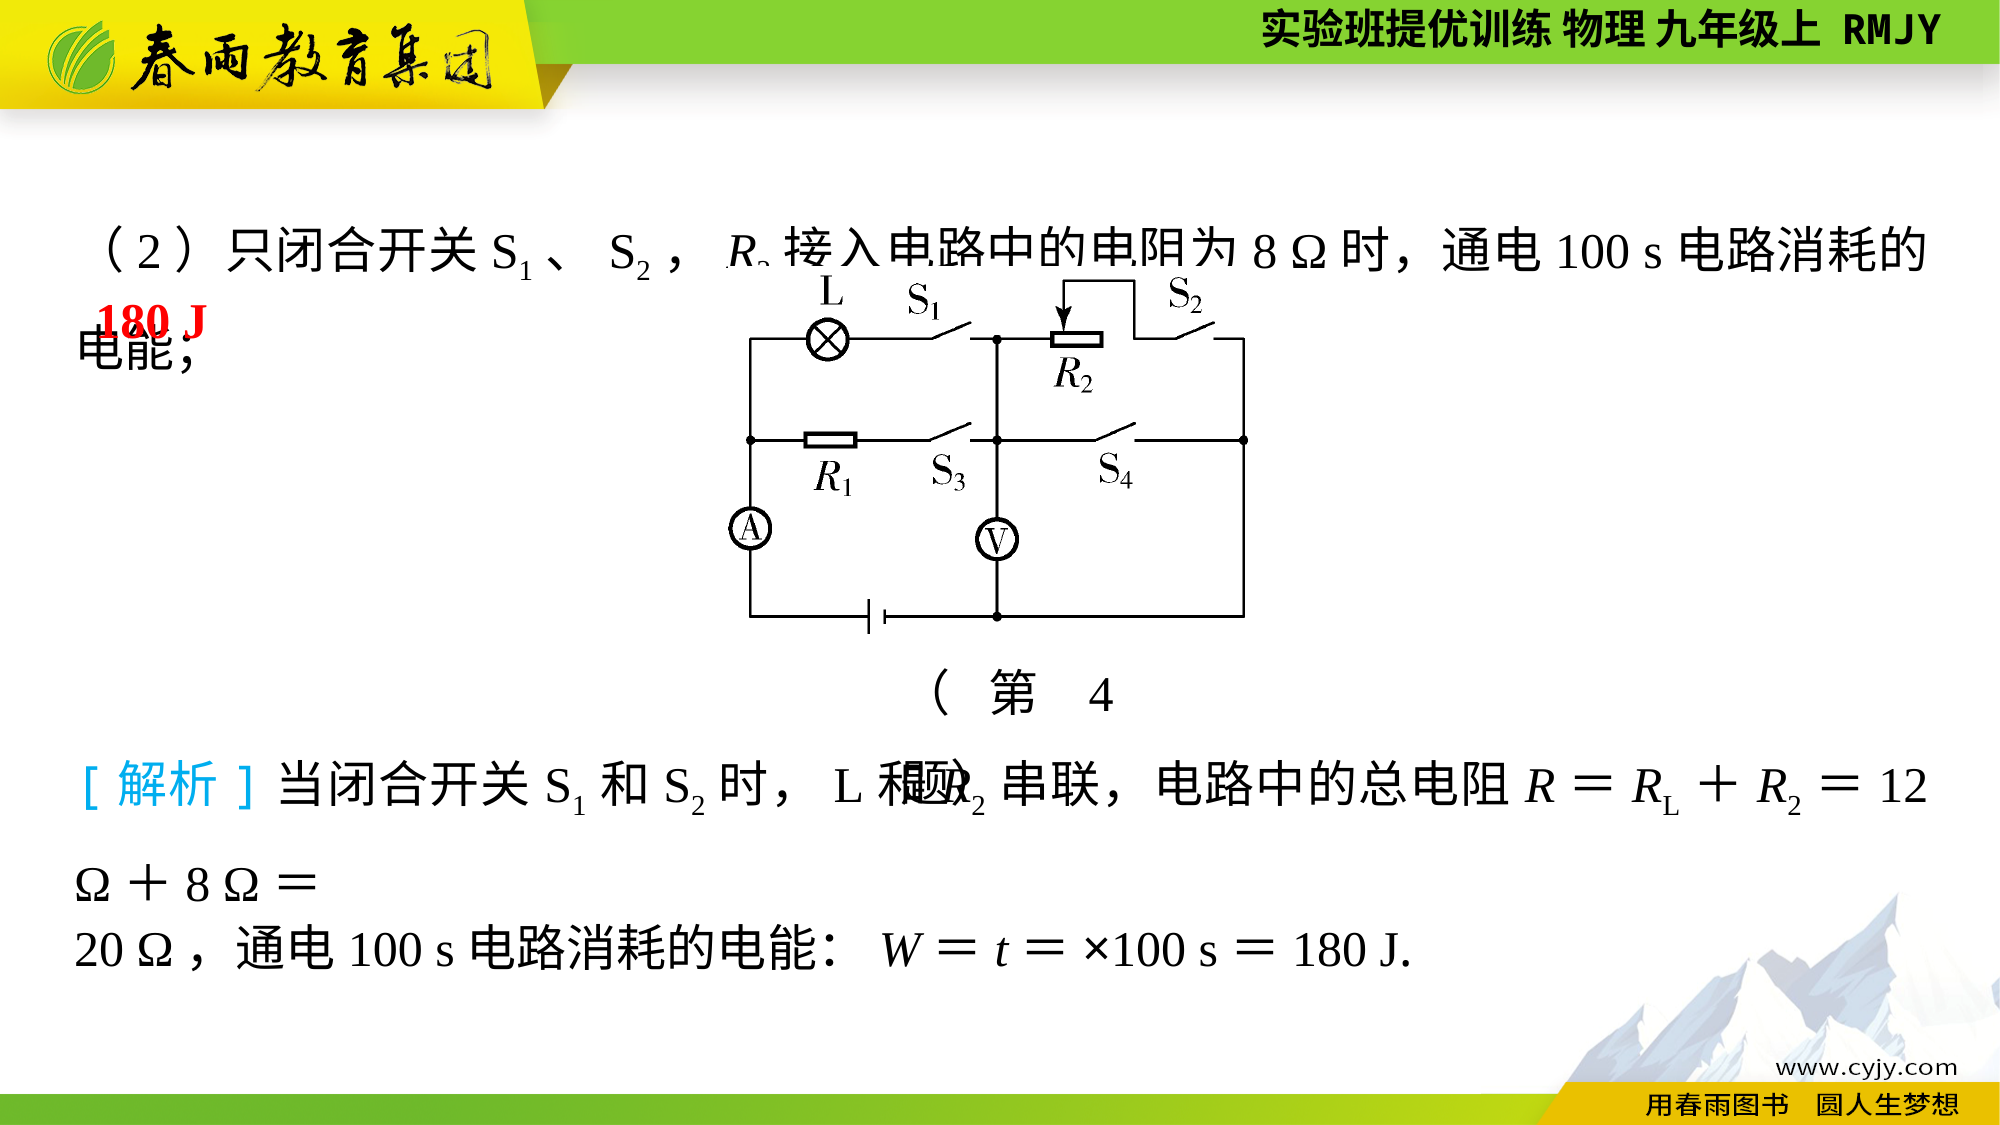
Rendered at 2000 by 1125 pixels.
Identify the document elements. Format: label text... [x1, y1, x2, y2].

text_box 180 J [80, 280, 223, 356]
text_box （第4题） [885, 642, 1141, 729]
list （2）只闭合开关S1、S2，R2接入电路中的电阻为8 Ω时，通电100 s电路消耗的电能； [59, 176, 1944, 272]
picture [0, 0, 2000, 1125]
